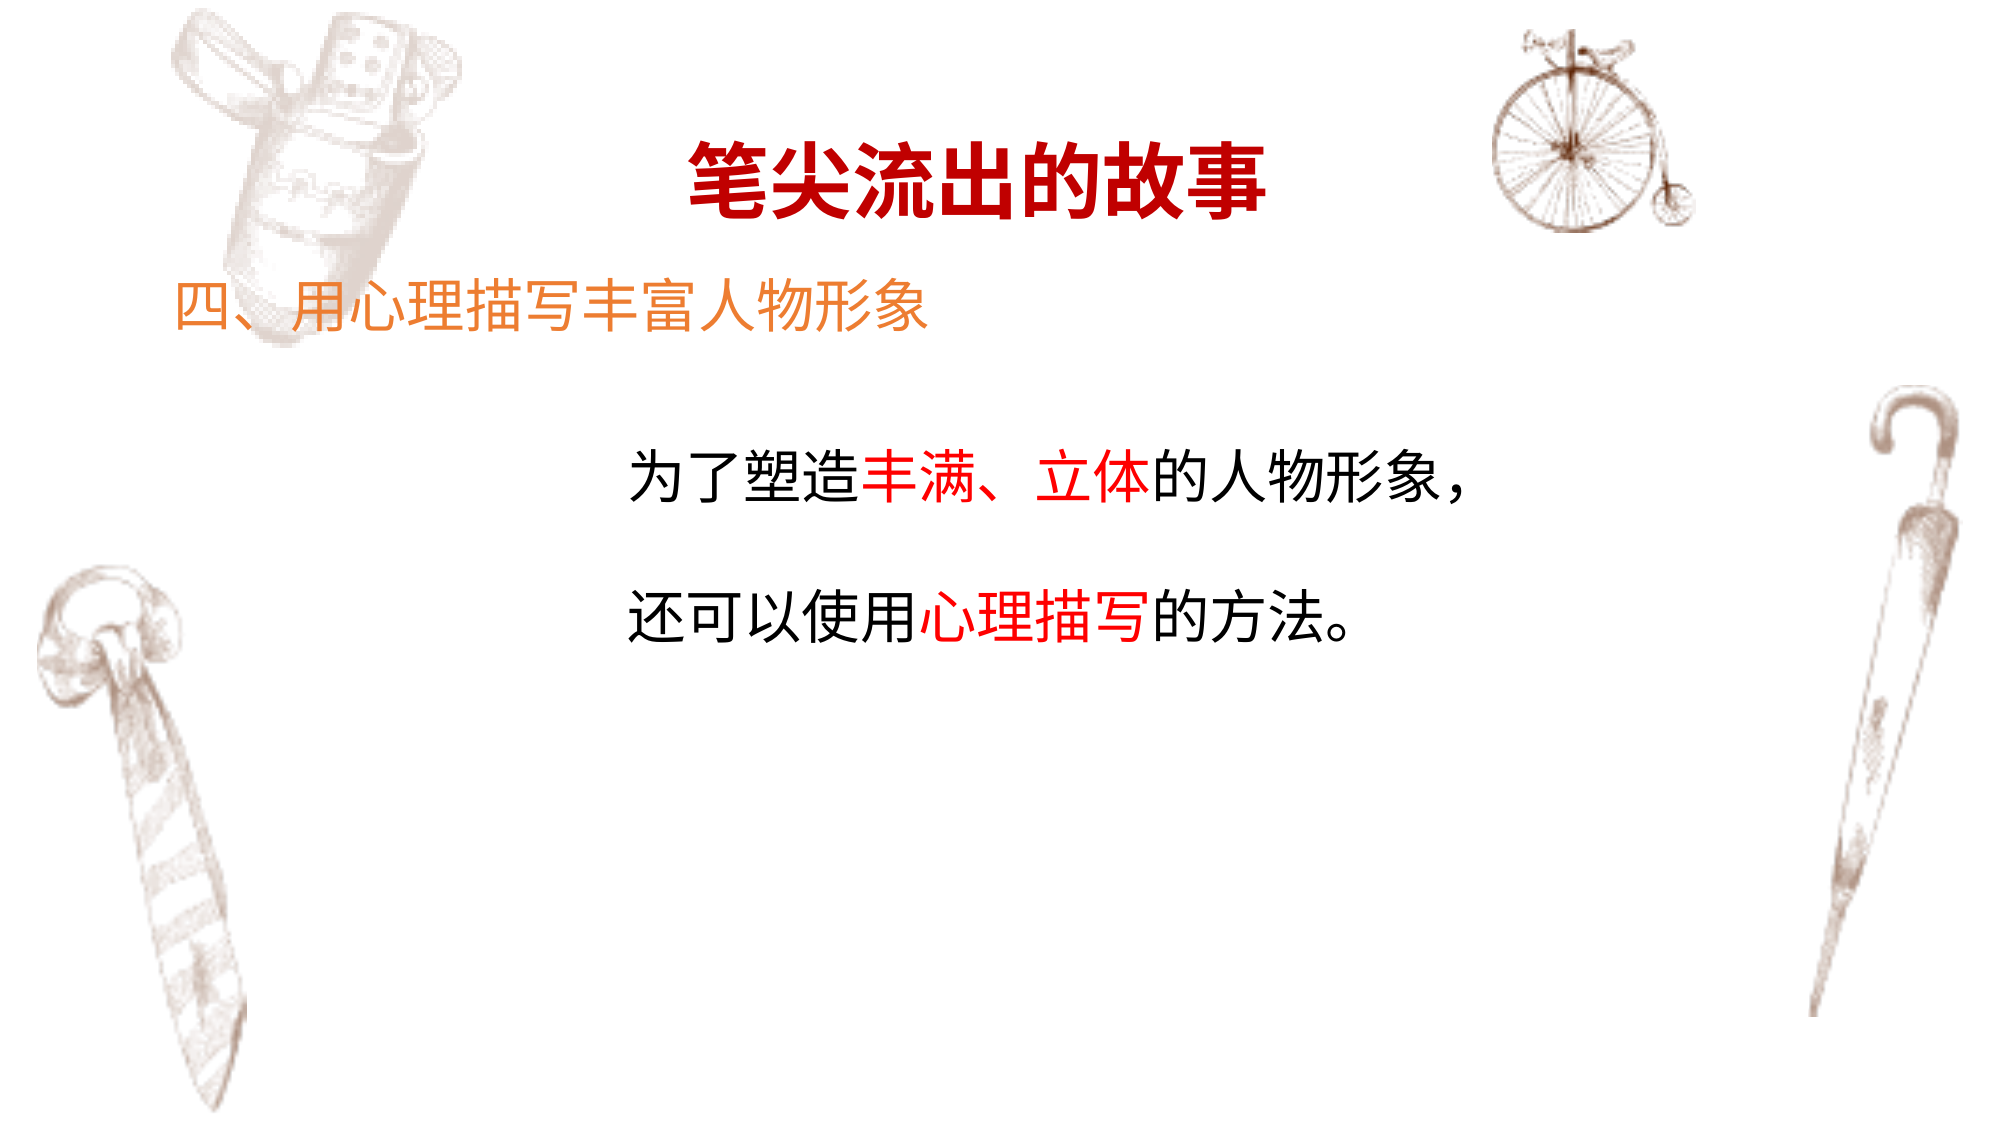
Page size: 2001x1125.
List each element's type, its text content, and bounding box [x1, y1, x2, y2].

text_box 笔尖流出的故事 [555, 121, 1400, 237]
picture [171, 8, 462, 173]
picture [37, 563, 247, 1117]
picture [1492, 29, 1696, 173]
picture [1808, 385, 1963, 1017]
text_box 为了塑造丰满、立体的人物形象， 还可以使用心理描写的方法。 [478, 357, 1521, 657]
text_box 四、用心理描写丰富人物形象 [93, 241, 1668, 347]
text_box [144, 173, 1719, 280]
